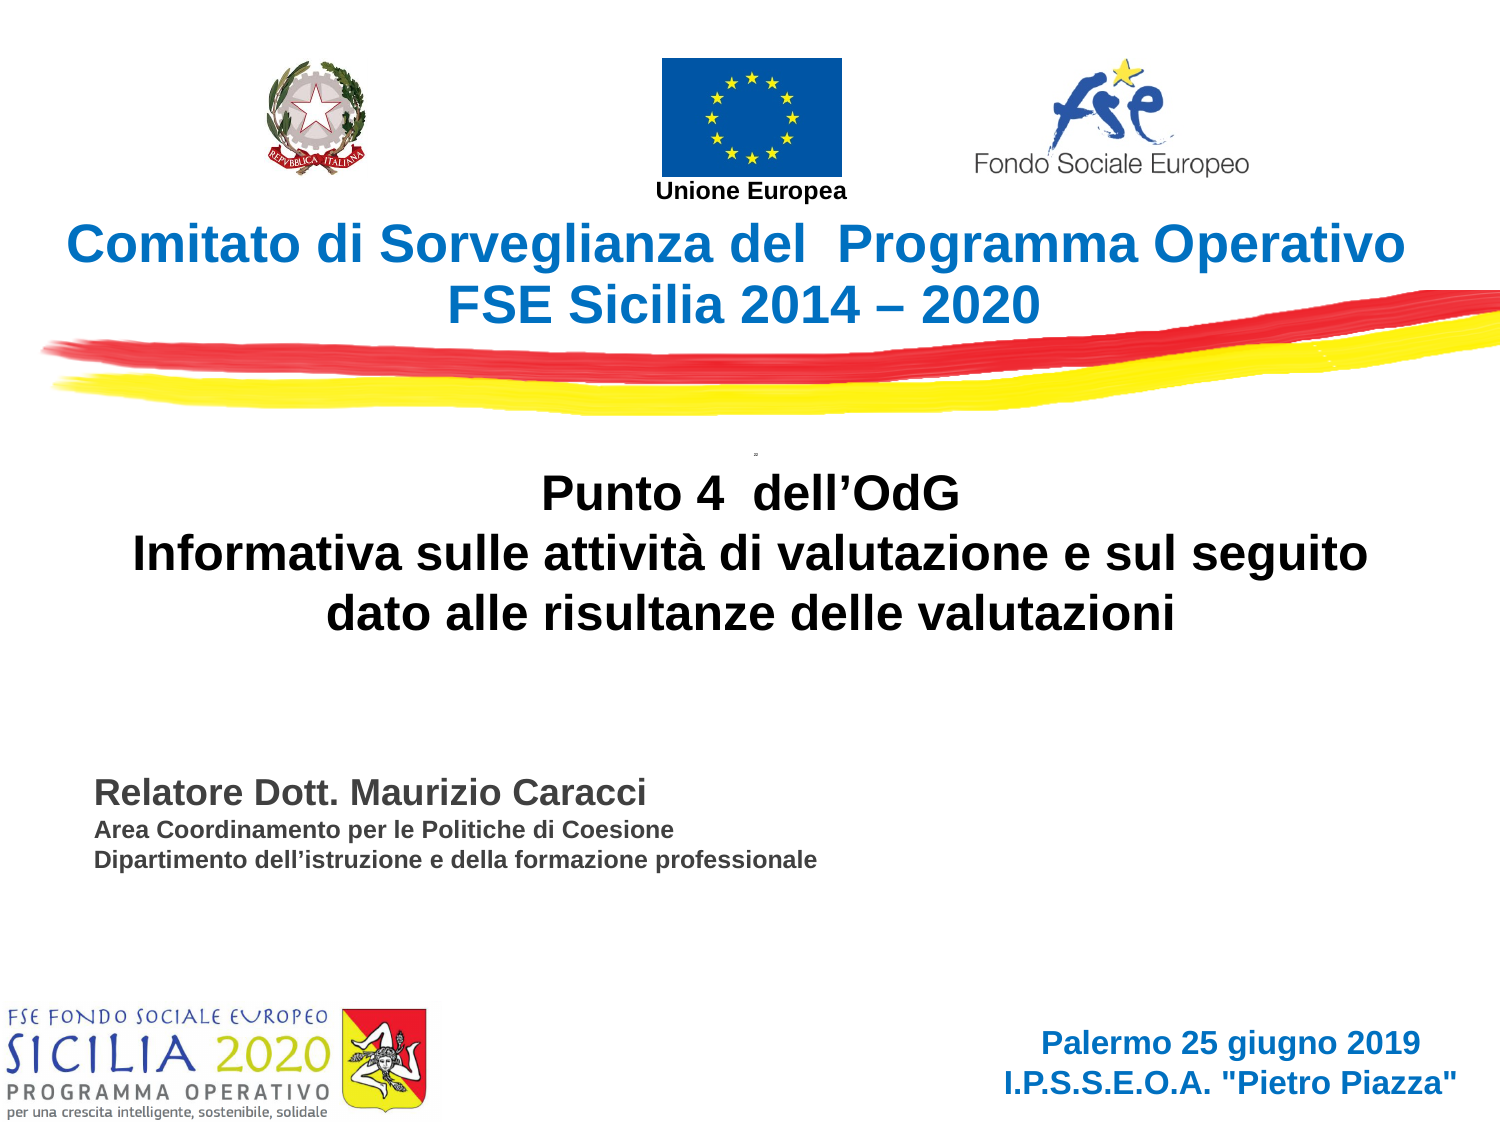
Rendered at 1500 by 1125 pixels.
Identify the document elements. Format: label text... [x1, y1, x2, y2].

picture [229, 54, 1261, 231]
picture [0, 290, 1500, 421]
text_box Punto 4 dell’OdG Informativa sulle attività di valutazione e sul seguito dato alle risultanze delle valutazioni [79, 453, 1424, 649]
text_box Palermo 25 giugno 2019 I.P.S.S.E.O.A. "Pietro Piazza" [962, 1013, 1500, 1109]
picture [2, 1001, 442, 1123]
text_box Comitato di Sorveglianza del Programma Operativo FSE Sicilia 2014 – 2020 [30, 205, 1460, 289]
text_box Relatore Dott. Maurizio Caracci Area Coordinamento per le Politiche di Coesione Dipartimento dell’istruzione e della formazione professionale [79, 760, 1261, 881]
text_box 22 [64, 444, 1447, 525]
